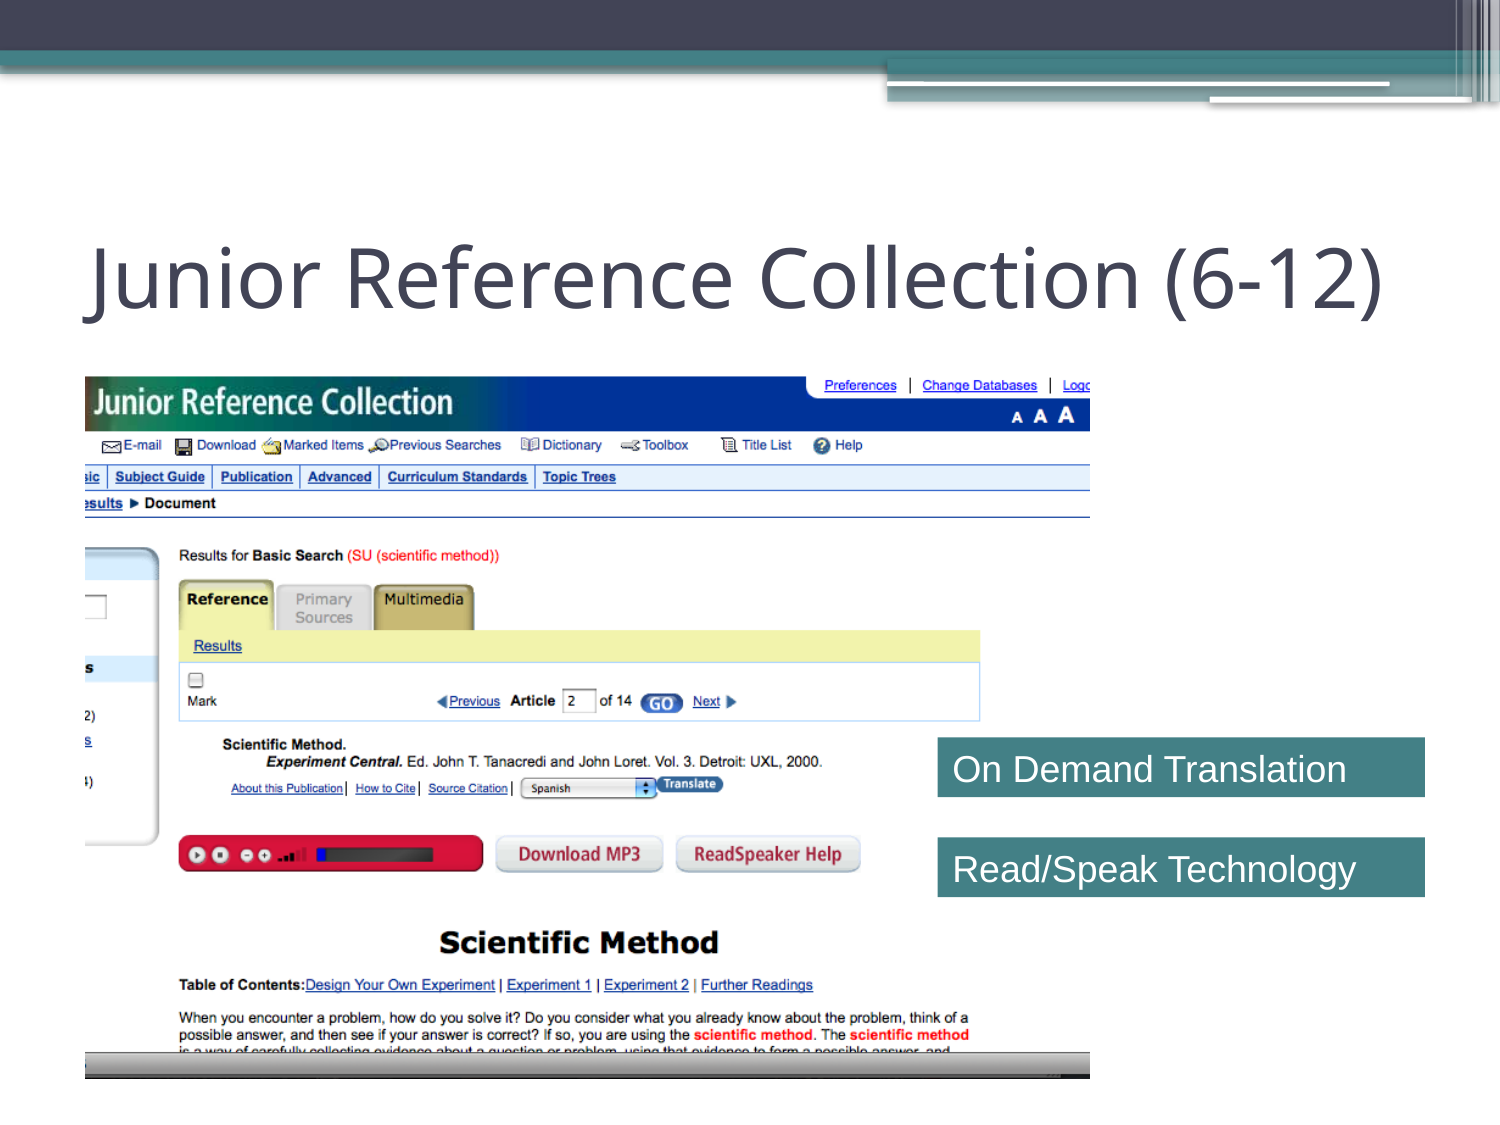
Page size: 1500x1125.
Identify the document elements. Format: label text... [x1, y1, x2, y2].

text_box Read/Speak Technology [1268, 837, 1425, 898]
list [0, 368, 1263, 1079]
title Junior Reference Collection (6-12) [75, 187, 1425, 363]
text_box On Demand Translation [1268, 737, 1425, 798]
